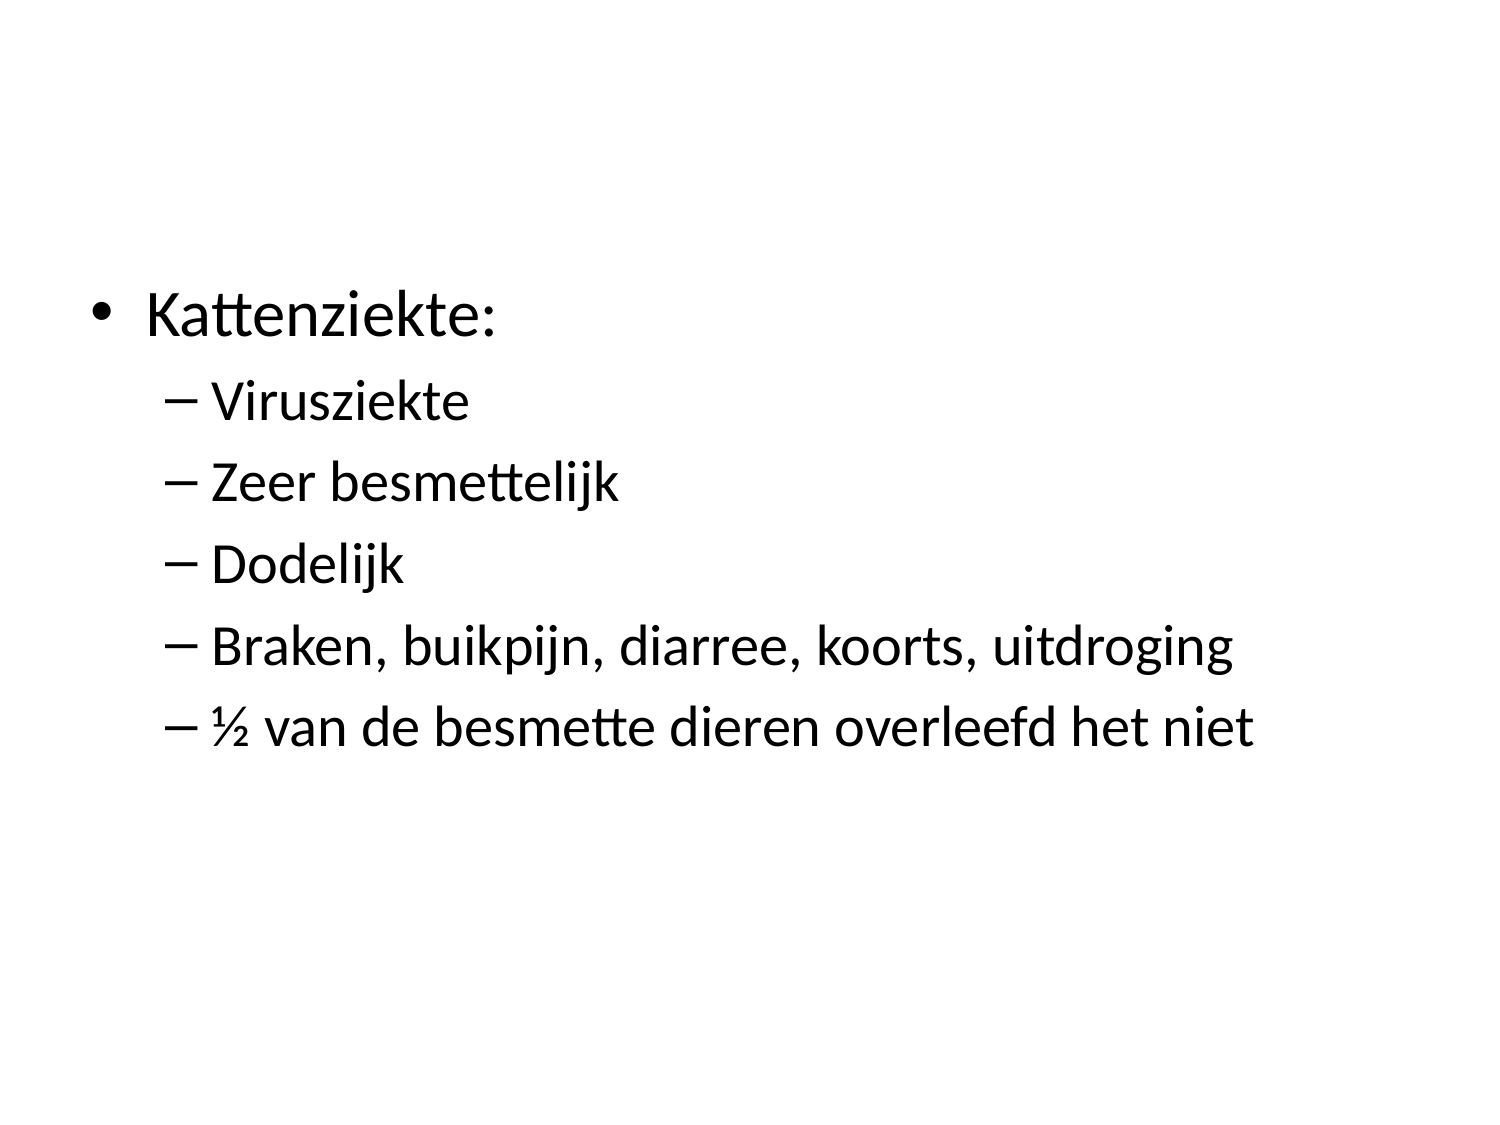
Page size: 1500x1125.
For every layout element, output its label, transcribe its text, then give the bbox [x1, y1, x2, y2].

list Kattenziekte: Virusziekte Zeer besmettelijk Dodelijk Braken, buikpijn, diarree, koorts, uitdroging ½ van de besmette dieren overleefd het niet [75, 262, 1425, 1005]
